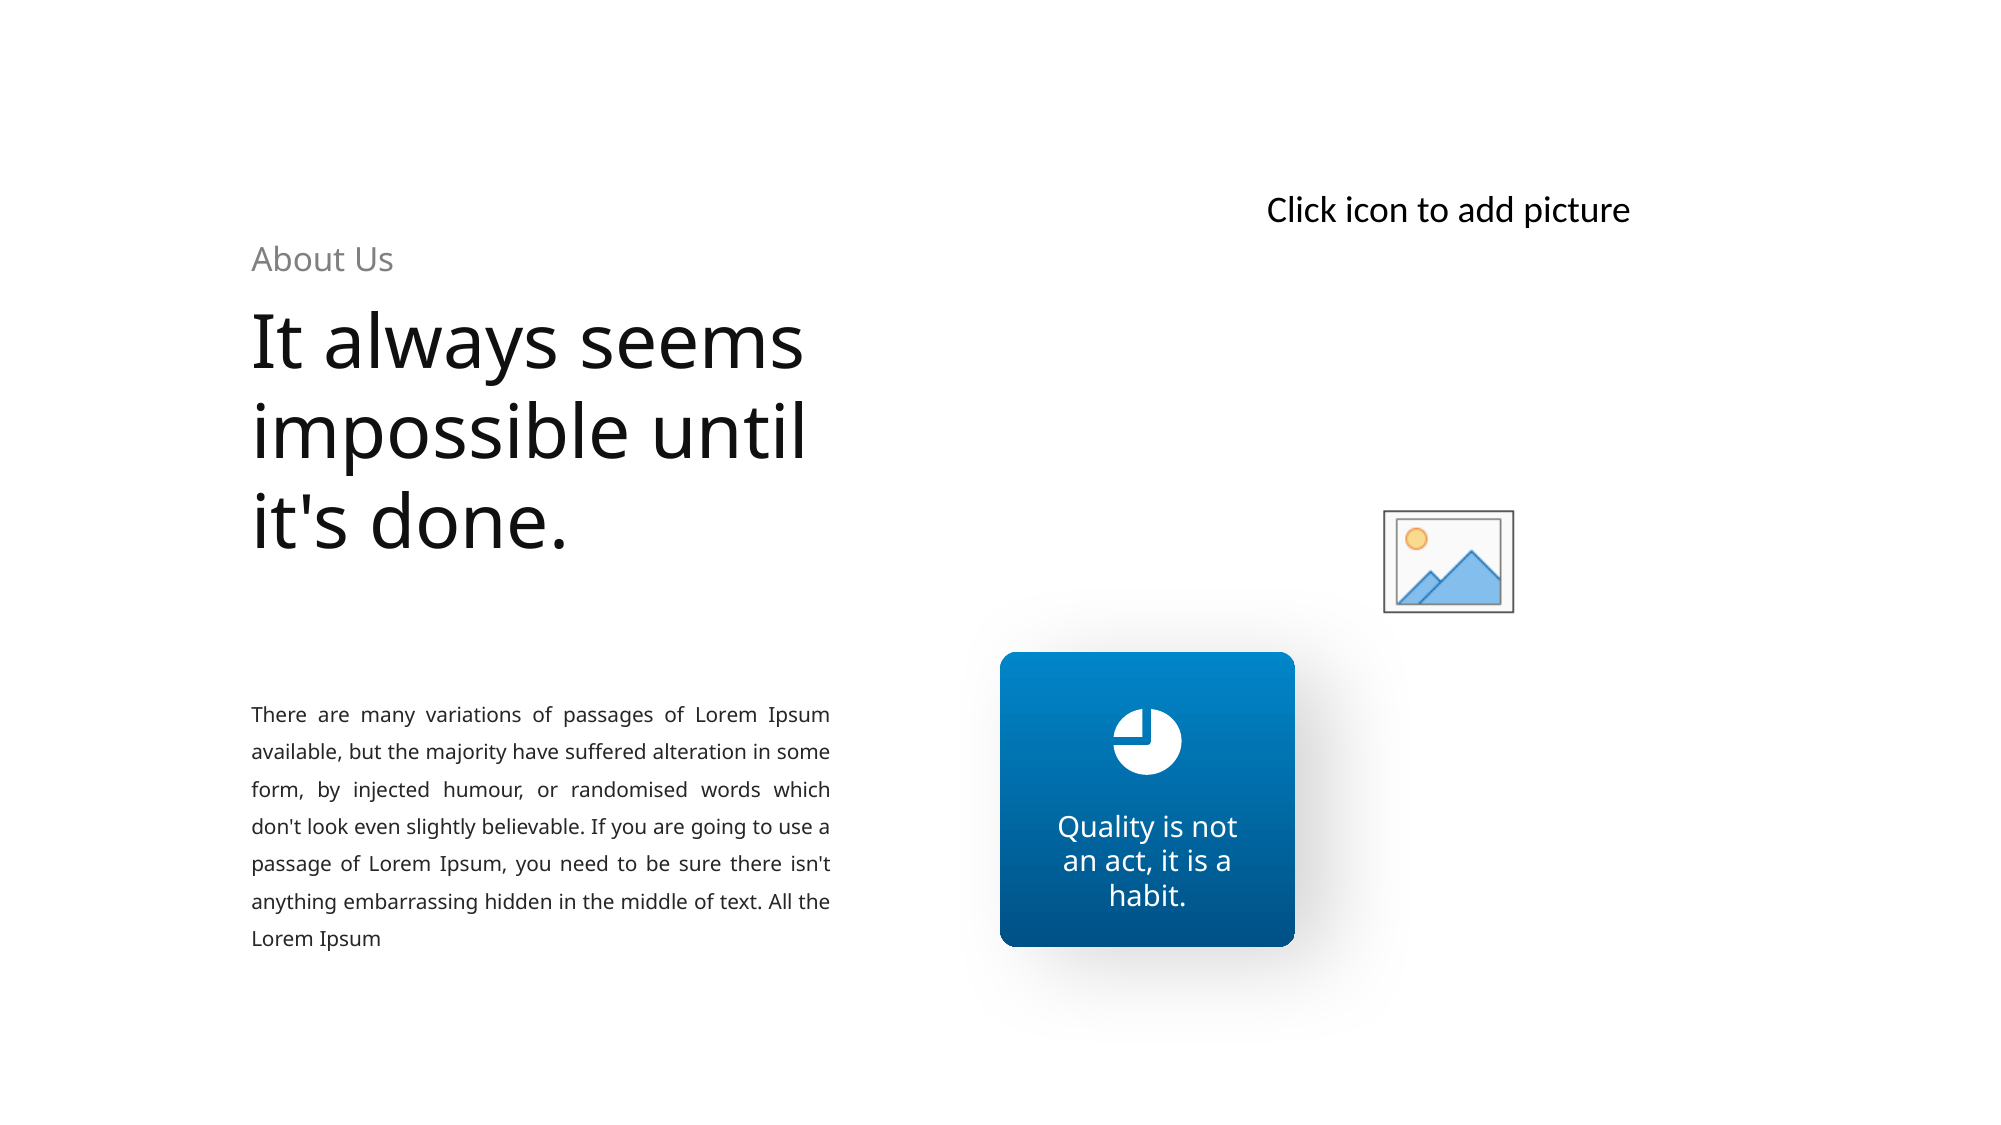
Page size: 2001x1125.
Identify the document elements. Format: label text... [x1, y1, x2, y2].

text_box Quality is not an act, it is a habit. [1024, 800, 1169, 921]
picture [1169, 178, 1729, 947]
text_box [1113, 709, 1169, 775]
text_box [998, 650, 1284, 948]
text_box About Us [236, 230, 446, 286]
text_box It always seems impossible until it's done. [236, 286, 900, 571]
text_box There are many variations of passages of Lorem Ipsum available, but the majority have suffered alteration in some form, by injected humour, or randomised words which don't look even slightly believable. If you are going to use a passage of Lorem Ipsum, you need to be sure there isn't anything embarrassing hidden in the middle of text. All the Lorem Ipsum [236, 681, 846, 959]
